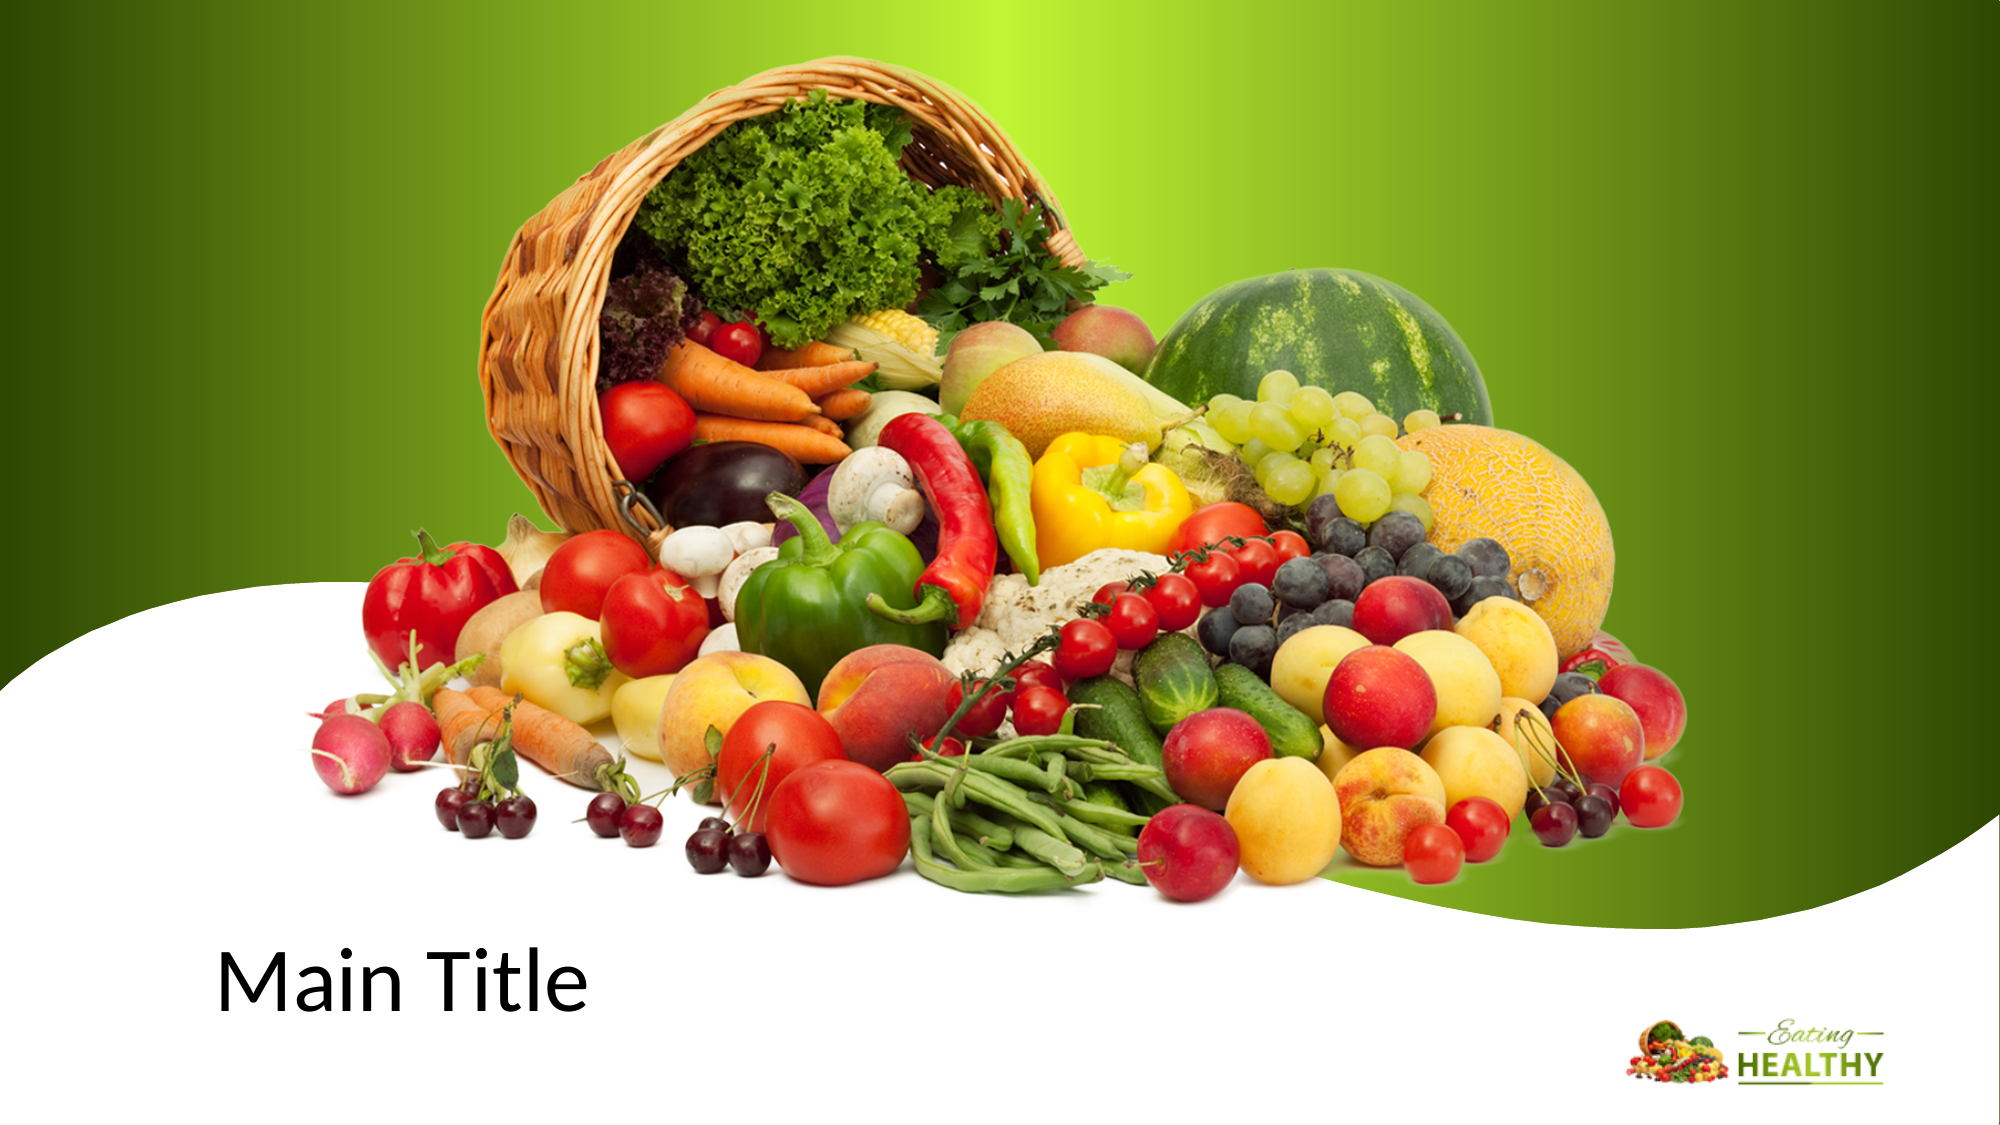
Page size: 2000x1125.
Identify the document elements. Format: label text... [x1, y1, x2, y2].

title Main Title [199, 912, 1400, 1050]
picture [274, 31, 1725, 926]
picture [1562, 1012, 1953, 1091]
